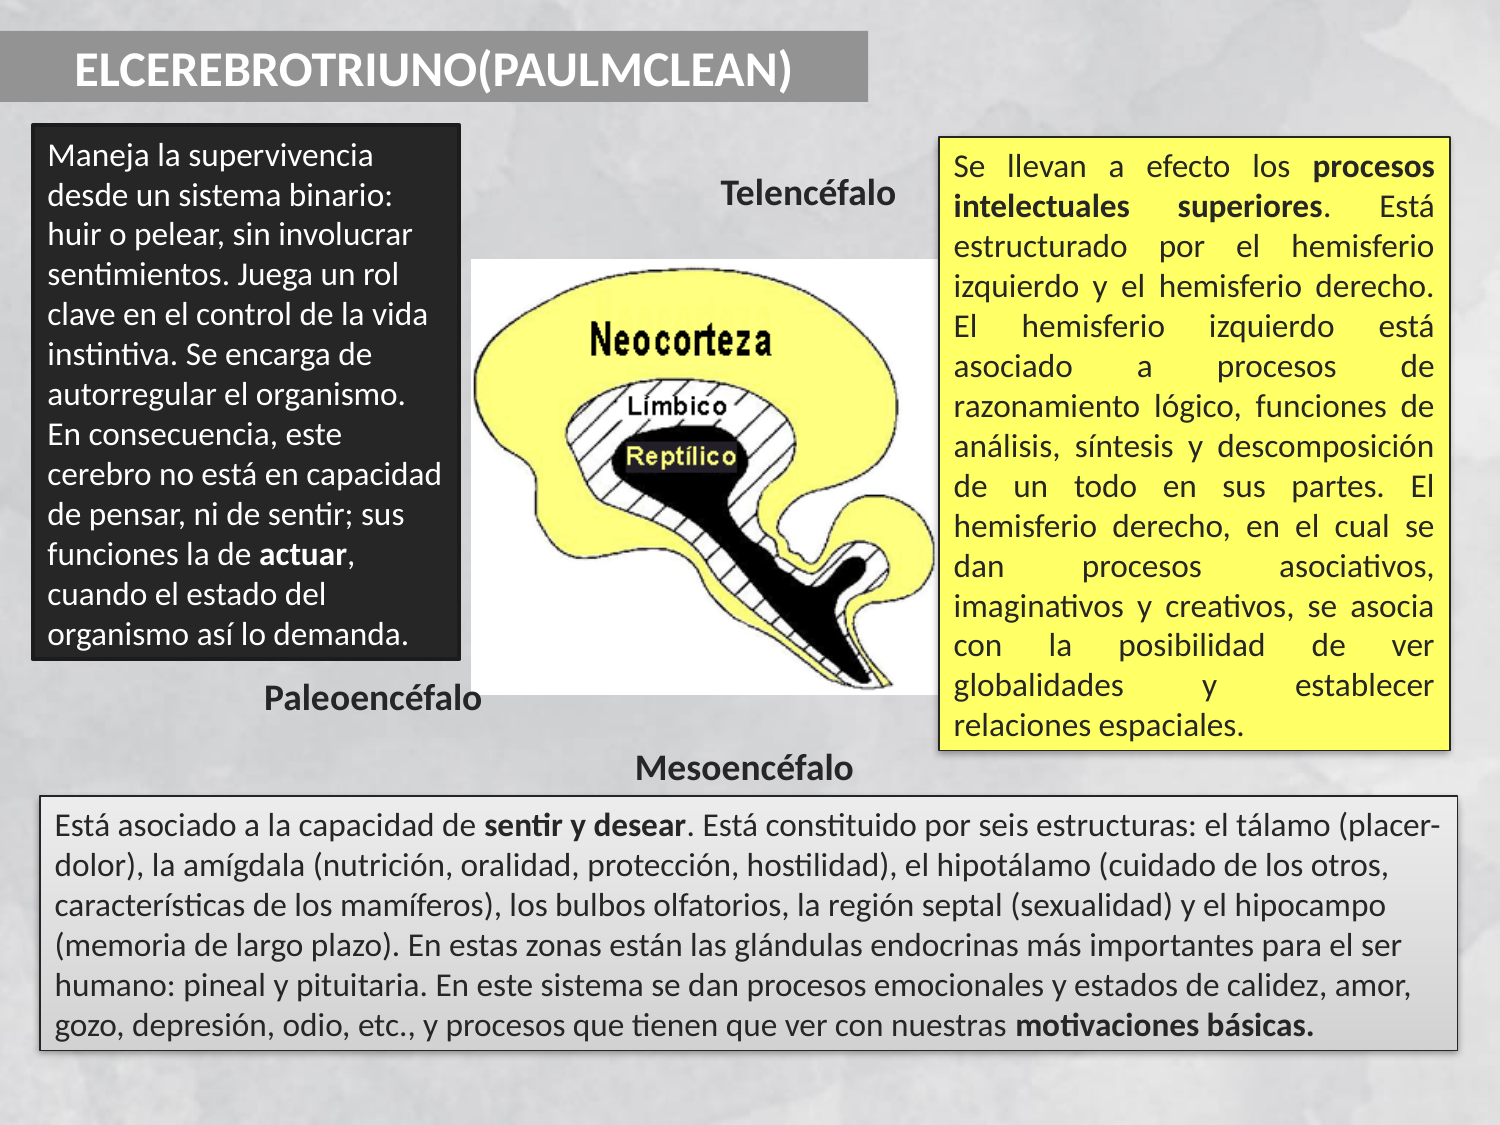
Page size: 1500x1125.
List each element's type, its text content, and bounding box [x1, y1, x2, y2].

text_box Maneja la supervivencia desde un sistema binario: huir o pelear, sin involucrar sentimientos. Juega un rol clave en el control de la vida instintiva. Se encarga de autorregular el organismo. En consecuencia, este cerebro no está en capacidad de pensar, ni de sentir; sus funciones la de actuar, cuando el estado del organismo así lo demanda. [31, 123, 461, 661]
text_box Se llevan a efecto los procesos intelectuales superiores. Está estructurado por el hemisferio izquierdo y el hemisferio derecho. El hemisferio izquierdo está asociado a procesos de razonamiento lógico, funciones de análisis, síntesis y descomposición de un todo en sus partes. El hemisferio derecho, en el cual se dan procesos asociativos, imaginativos y creativos, se asocia con la posibilidad de ver globalidades y establecer relaciones espaciales. [938, 136, 1451, 751]
text_box Telencéfalo [705, 160, 937, 221]
text_box Mesoencéfalo [620, 735, 908, 796]
picture [0, 0, 1500, 1125]
title ELCEREBROTRIUNO(PAULMCLEAN) [0, 30, 869, 103]
text_box Está asociado a la capacidad de sentir y desear. Está constituido por seis estructuras: el tálamo (placer-dolor), la amígdala (nutrición, oralidad, protección, hostilidad), el hipotálamo (cuidado de los otros, características de los mamíferos), los bulbos olfatorios, la región septal (sexualidad) y el hipocampo (memoria de largo plazo). En estas zonas están las glándulas endocrinas más importantes para el ser humano: pineal y pituitaria. En este sistema se dan procesos emocionales y estados de calidez, amor, gozo, depresión, odio, etc., y procesos que tienen que ver con nuestras motivaciones básicas. [39, 795, 1458, 1051]
text_box Paleoencéfalo [249, 665, 533, 726]
